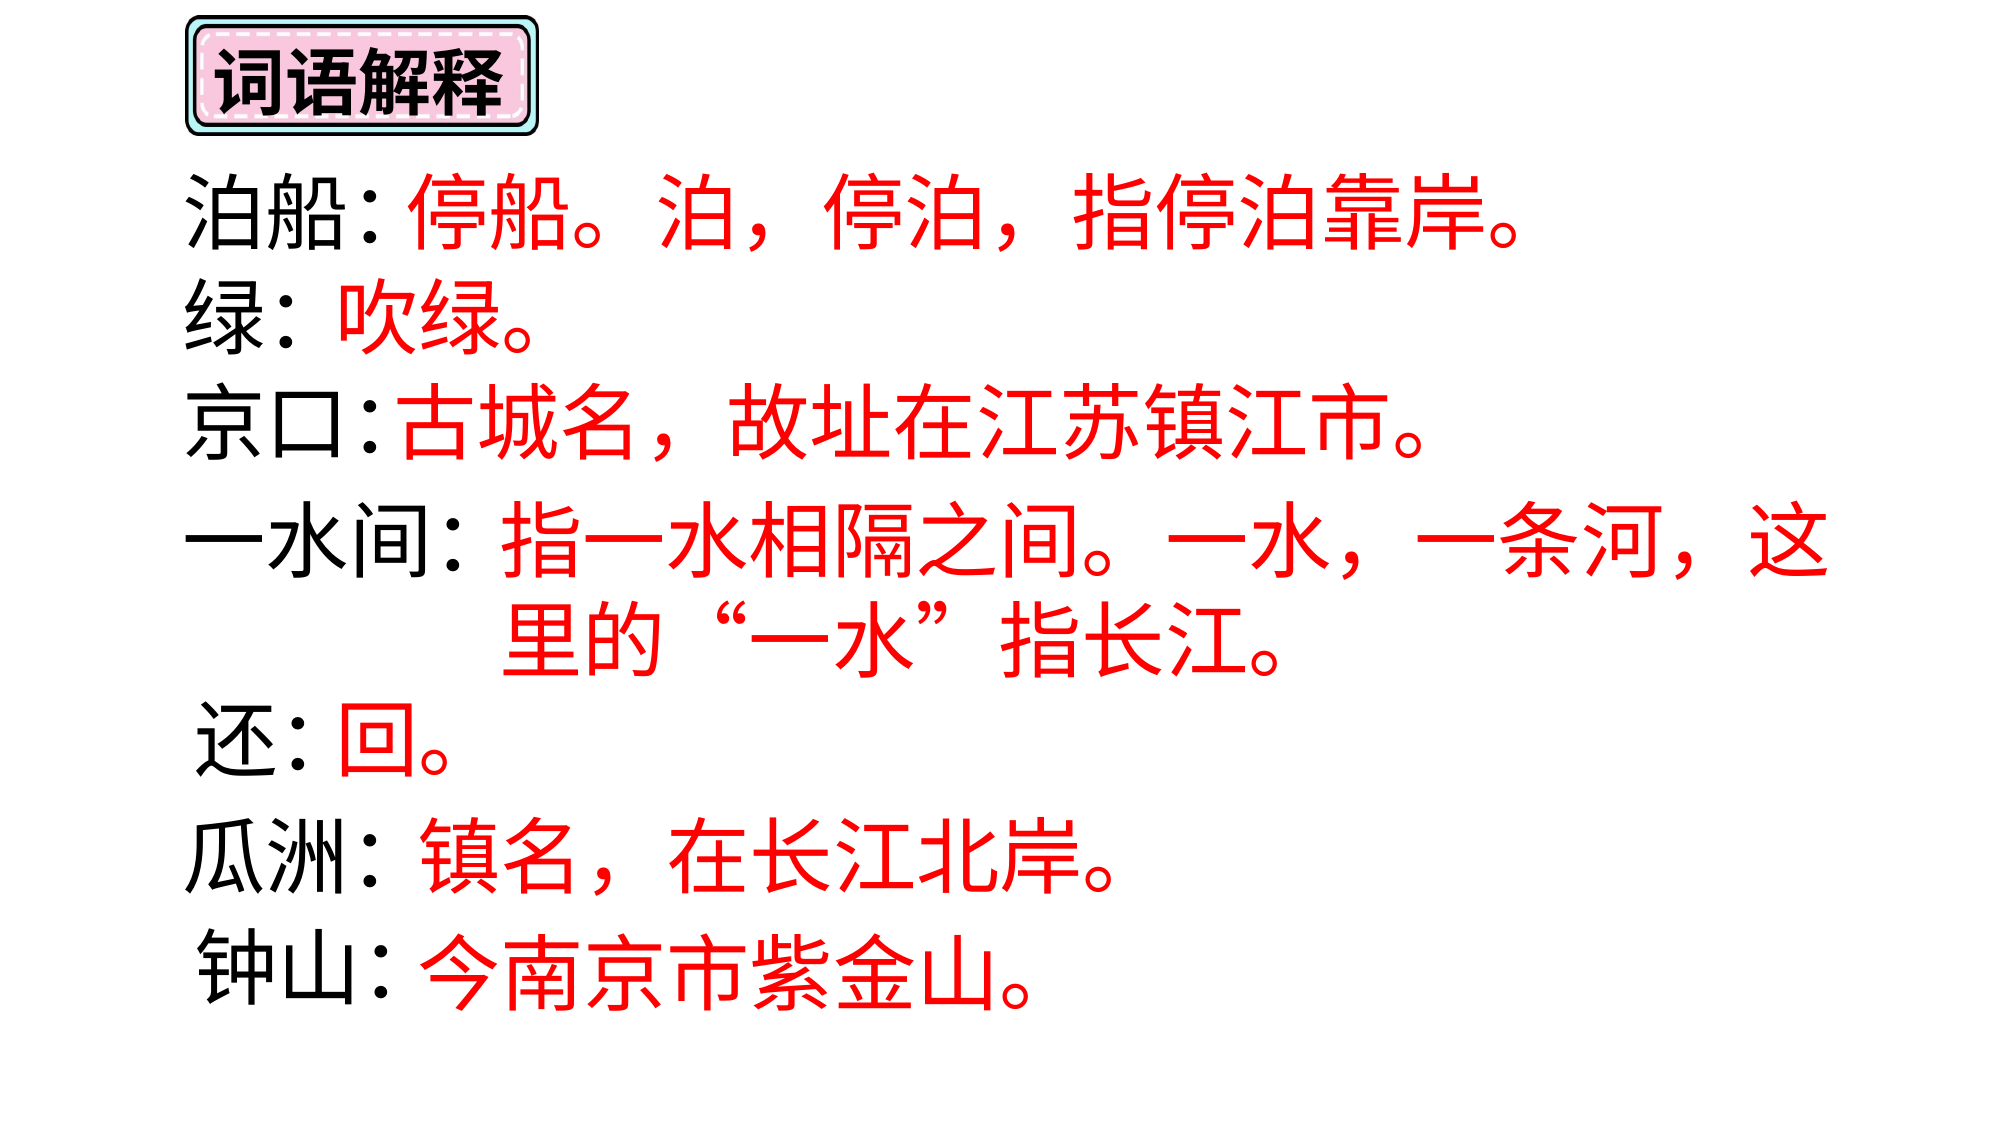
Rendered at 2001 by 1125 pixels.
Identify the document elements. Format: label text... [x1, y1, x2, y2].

text_box 指一水相隔之间。一水，一条河，这里的“一水”指长江。 [484, 480, 1879, 696]
text_box 京口： [167, 363, 378, 478]
text_box 钟山： [179, 907, 461, 1023]
text_box 还： [179, 679, 320, 795]
text_box 泊船： [167, 152, 390, 268]
text_box 回。 [320, 679, 1729, 795]
text_box 一水间： [167, 480, 484, 596]
text_box 古城名，故址在江苏镇江市。 [378, 363, 1868, 478]
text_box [185, 15, 539, 136]
text_box 吹绿。 [320, 268, 1458, 373]
text_box 绿： [167, 268, 320, 363]
text_box 今南京市紫金山。 [402, 914, 1844, 1029]
text_box 停船。泊，停泊，指停泊靠岸。 [390, 152, 1811, 268]
text_box 镇名，在长江北岸。 [402, 796, 1727, 912]
text_box 瓜洲： [167, 796, 402, 912]
